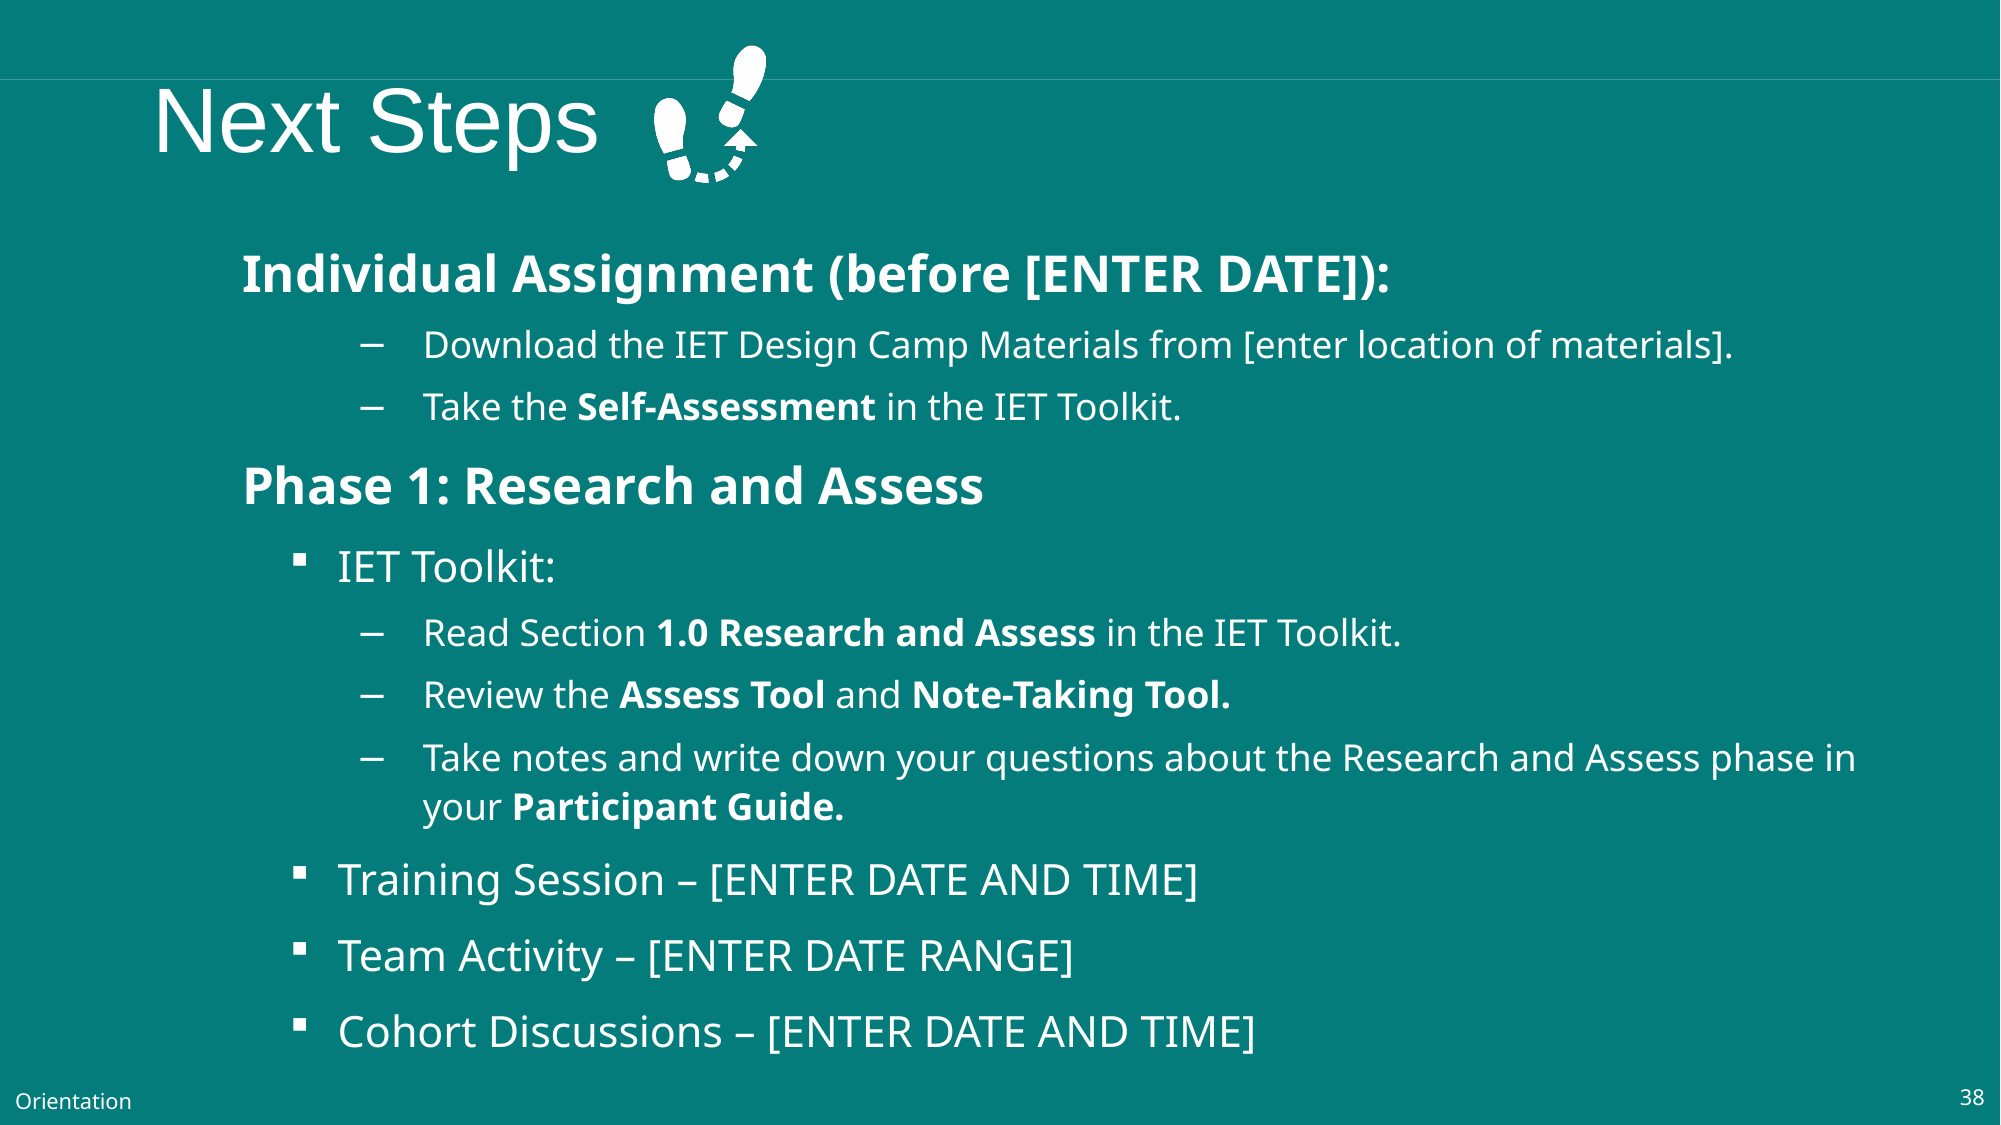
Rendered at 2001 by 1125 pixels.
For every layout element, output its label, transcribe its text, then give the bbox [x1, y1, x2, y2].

text_box Orientation [0, 1074, 675, 1122]
text_box 38 [1549, 1074, 2000, 1122]
title Next Steps [137, 7, 1474, 180]
list Individual Assignment (before [ENTER DATE]): Download the IET Design Camp Materials from [enter location of materials]. Take the Self-Assessment in the IET Toolkit. Phase 1: Research and Assess IET Toolkit: Read Section 1.0 Research and Assess in the IET Toolkit. Review the Assess Tool and Note-Taking Tool. Take notes and write down your questions about the Research and Assess phase in your Participant Guide. Training Session – [ENTER DATE AND TIME] Team Activity – [ENTER DATE RANGE] Cohort Discussions – [ENTER DATE AND TIME] [227, 228, 1902, 1065]
picture [633, 37, 787, 191]
